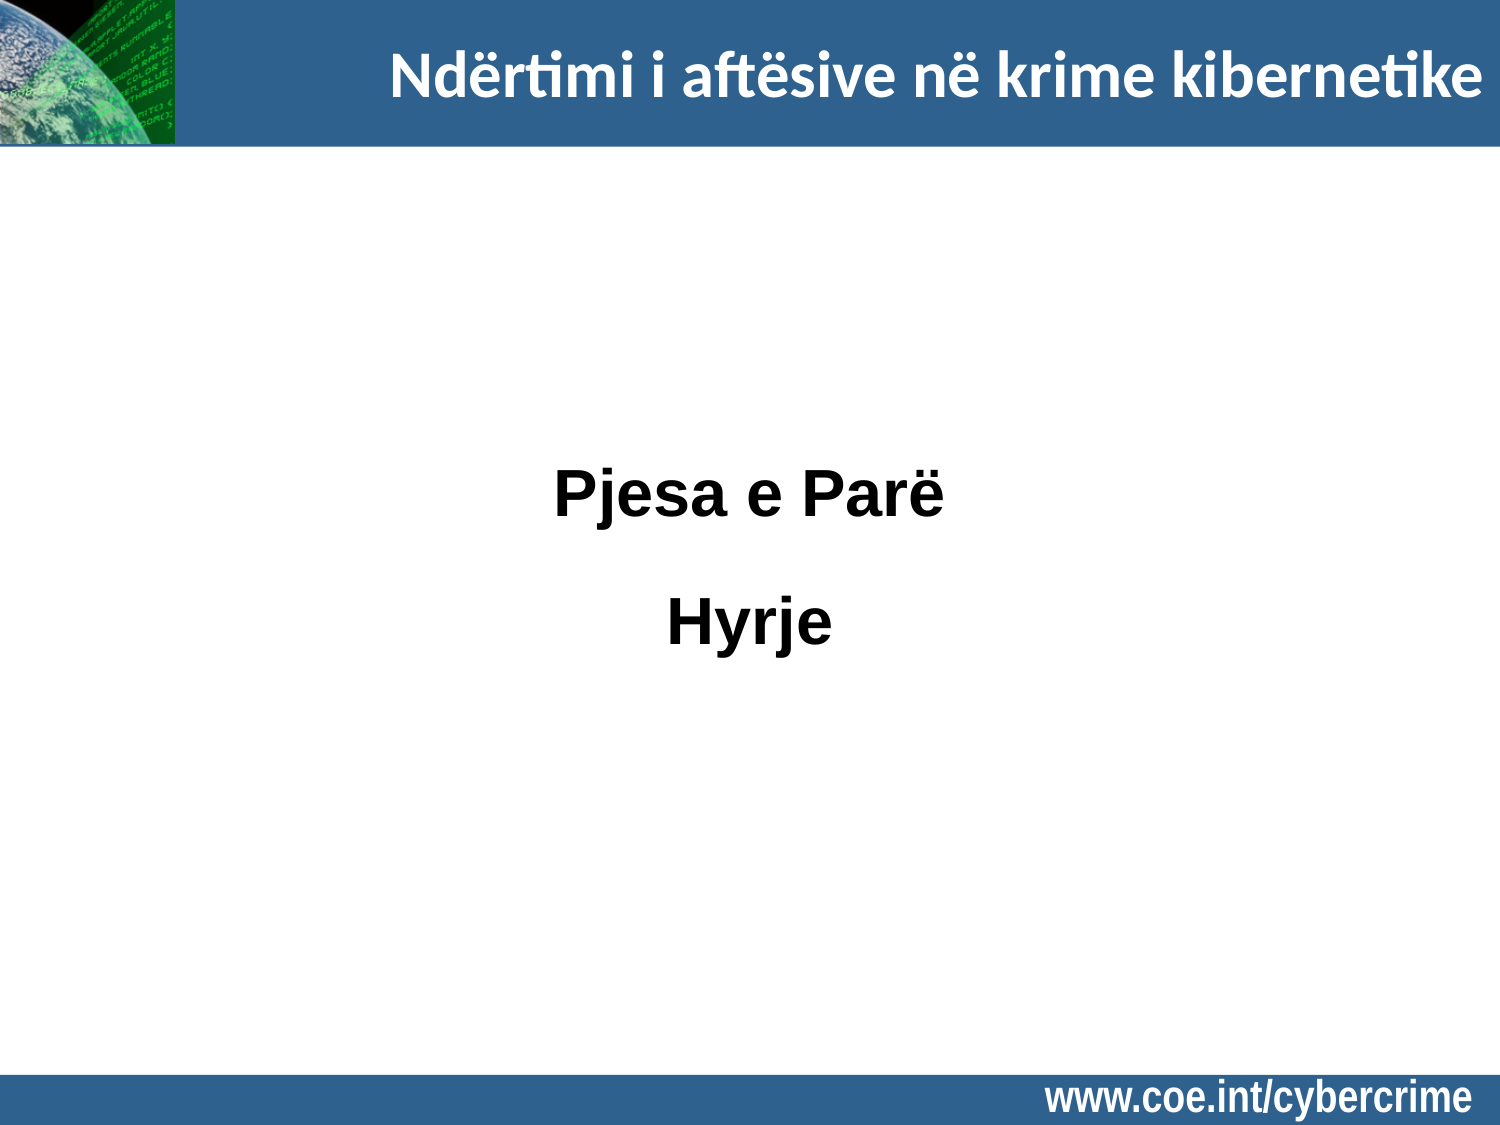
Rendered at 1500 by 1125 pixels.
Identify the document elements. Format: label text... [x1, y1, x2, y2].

text_box www.coe.int/cybercrime [1030, 1059, 1500, 1125]
text_box Ndërtimi i aftësive në krime kibernetike [177, 0, 1500, 149]
text_box [0, 1073, 1030, 1125]
picture [0, 0, 175, 144]
text_box Pjesa e Parë Hyrje [50, 457, 1450, 665]
